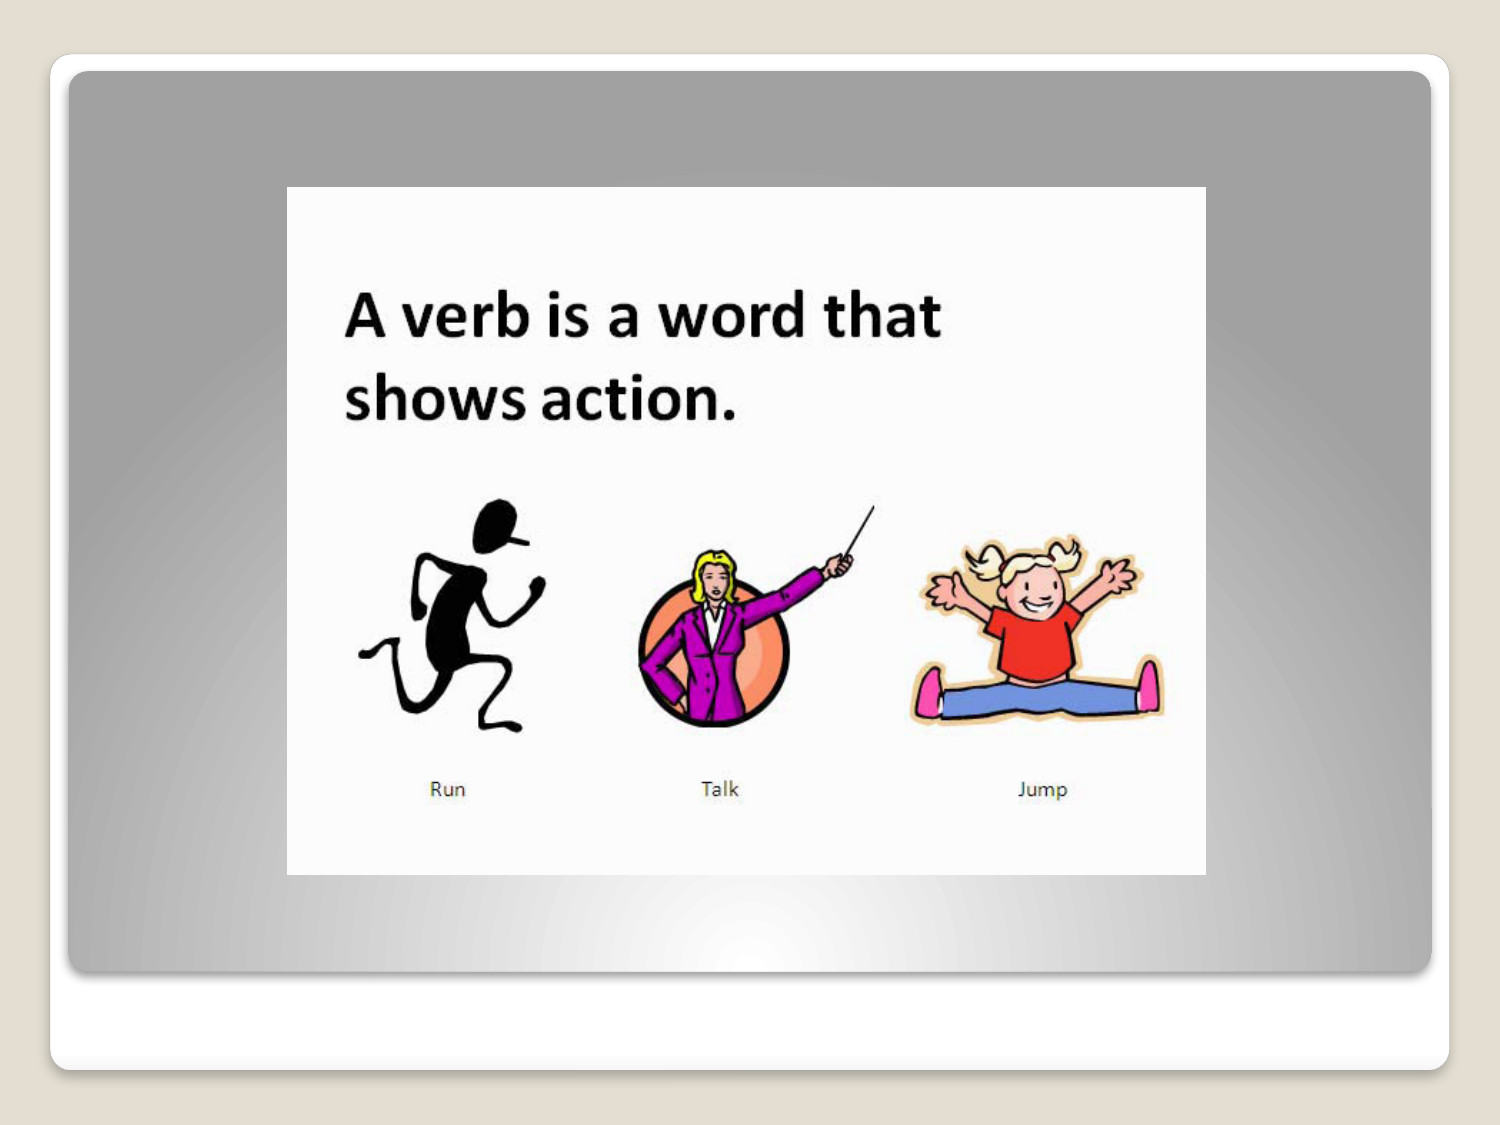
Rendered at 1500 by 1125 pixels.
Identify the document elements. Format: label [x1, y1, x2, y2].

list [287, 187, 1207, 875]
